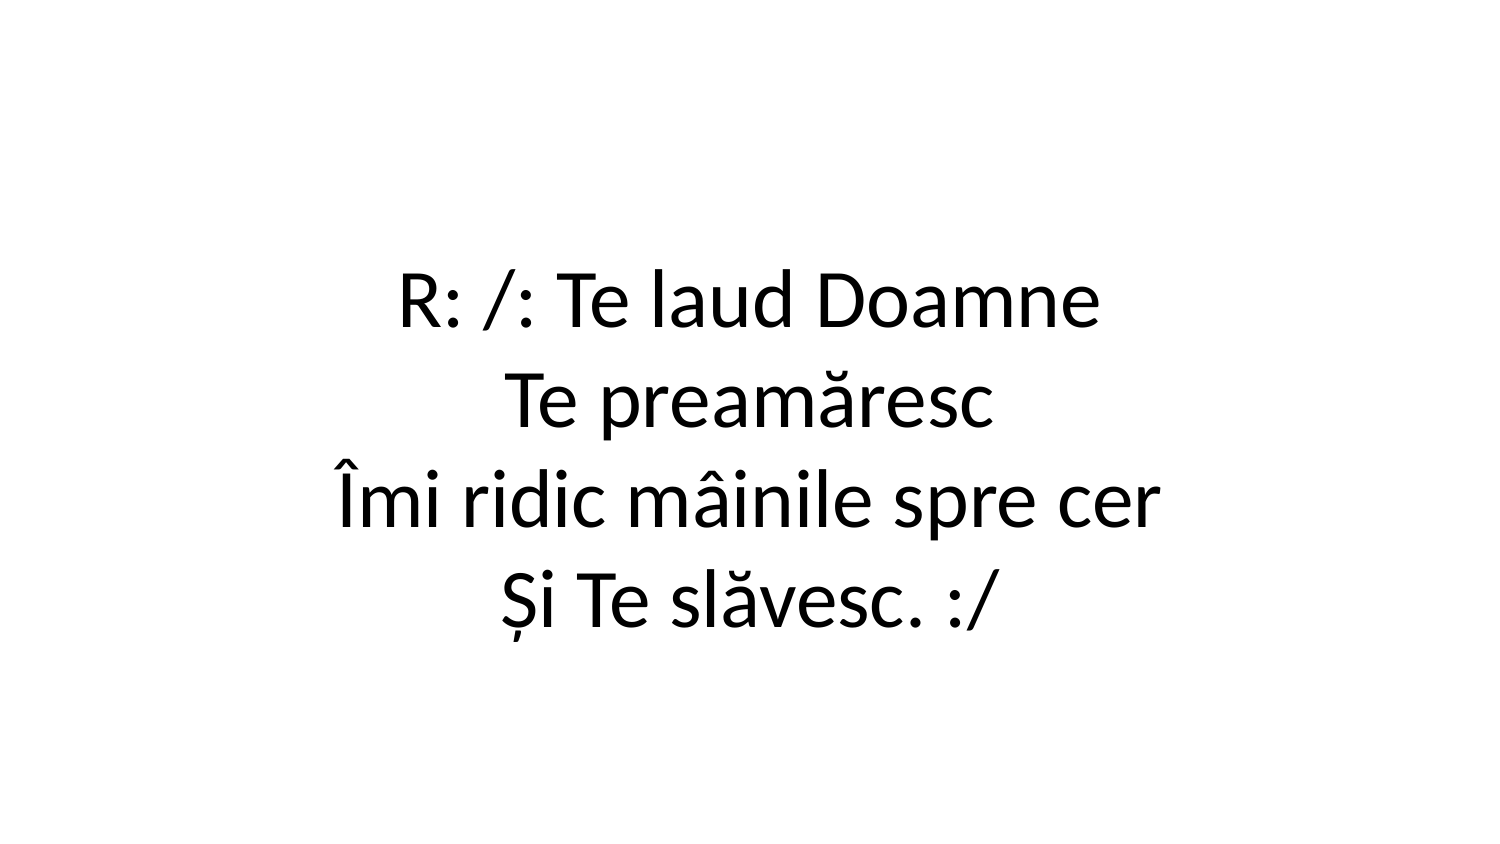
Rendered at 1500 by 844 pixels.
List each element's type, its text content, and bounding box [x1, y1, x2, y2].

text_box R: /: Te laud Doamne Te preamăresc Îmi ridic mâinile spre cer Și Te slăvesc. :/ [321, 192, 1179, 652]
